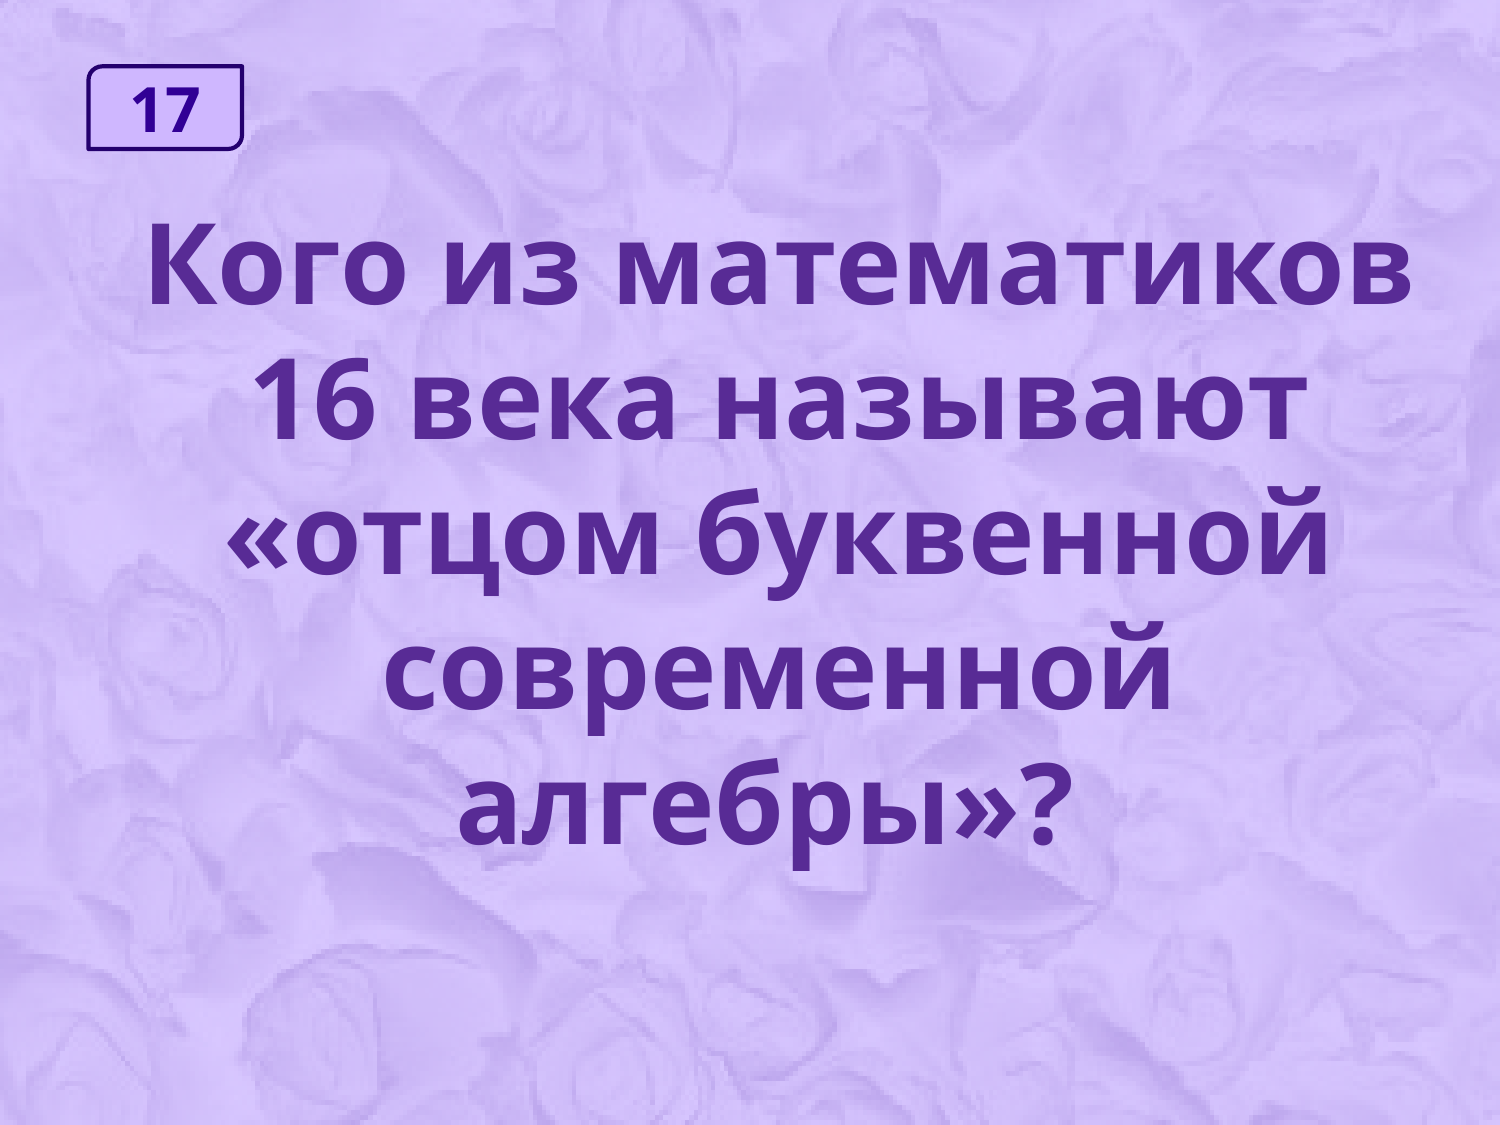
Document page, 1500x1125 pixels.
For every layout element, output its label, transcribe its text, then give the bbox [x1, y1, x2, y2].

text_box 17 [86, 64, 245, 152]
text_box Кого из математиков 16 века называют «отцом буквенной современной алгебры»? [88, 184, 1471, 875]
